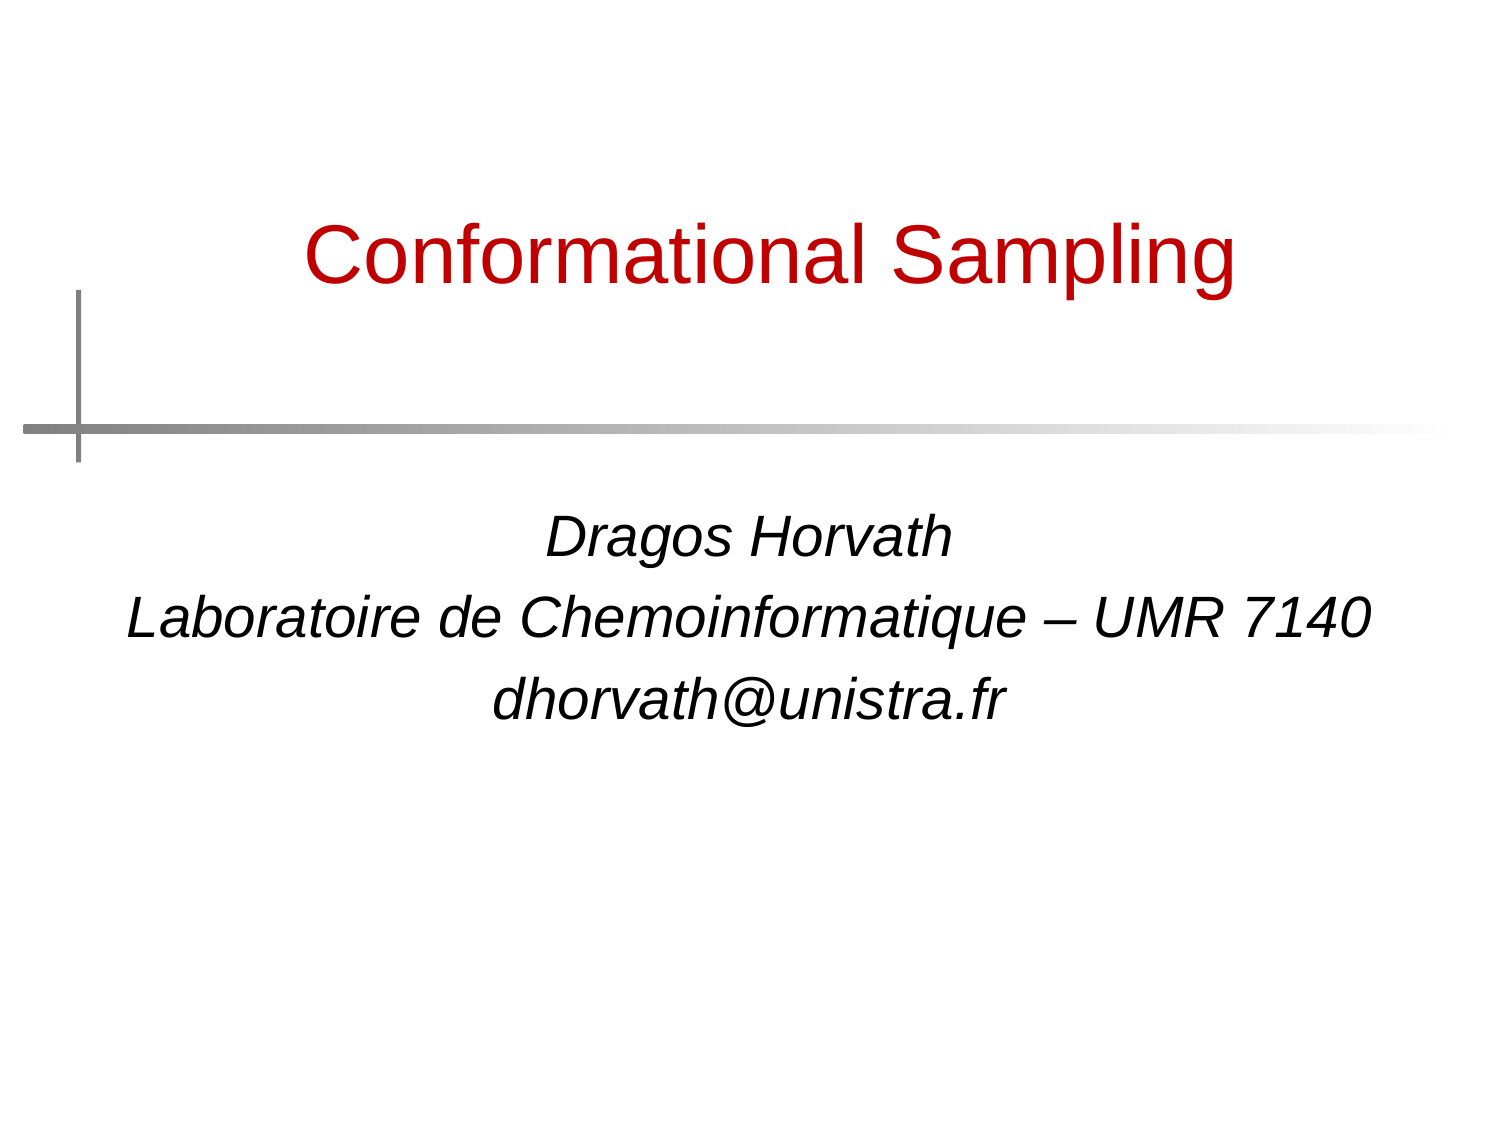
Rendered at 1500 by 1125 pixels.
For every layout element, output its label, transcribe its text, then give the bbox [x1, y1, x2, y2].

text_box [23, 424, 1450, 434]
subtitle Dragos Horvath Laboratoire de Chemoinformatique – UMR 7140 dhorvath@unistra.fr [58, 490, 1441, 594]
text_box [76, 289, 82, 424]
title Conformational Sampling [62, 75, 1480, 425]
text_box [76, 434, 82, 463]
